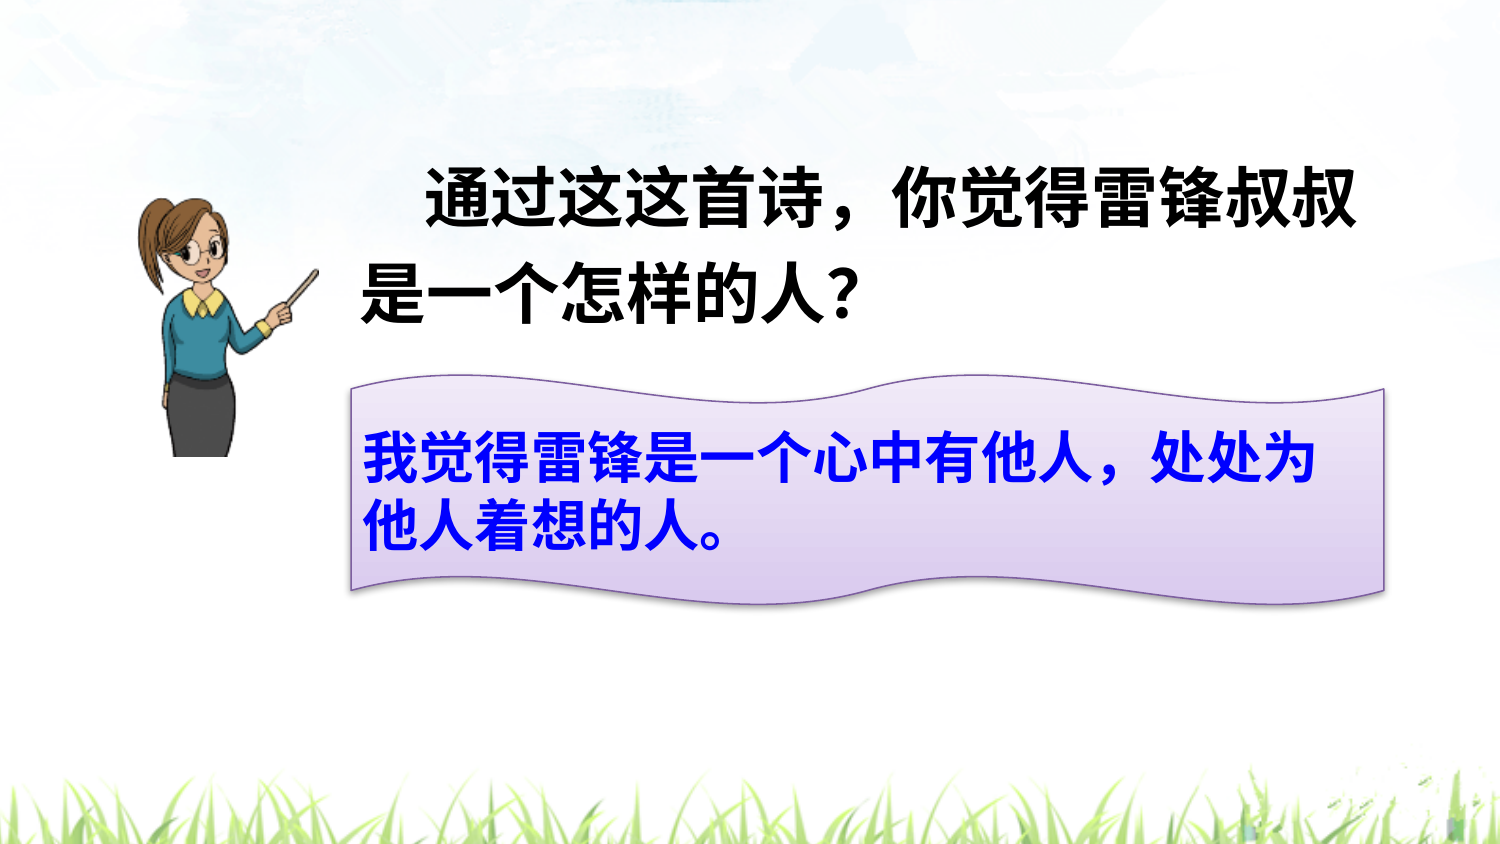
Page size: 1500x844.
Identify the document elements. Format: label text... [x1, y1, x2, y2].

picture [0, 0, 1500, 844]
text_box 我觉得雷锋是一个心中有他人，处处为他人着想的人。 [350, 374, 1385, 606]
text_box 通过这这首诗，你觉得雷锋叔叔是一个怎样的人？ [348, 134, 1371, 338]
